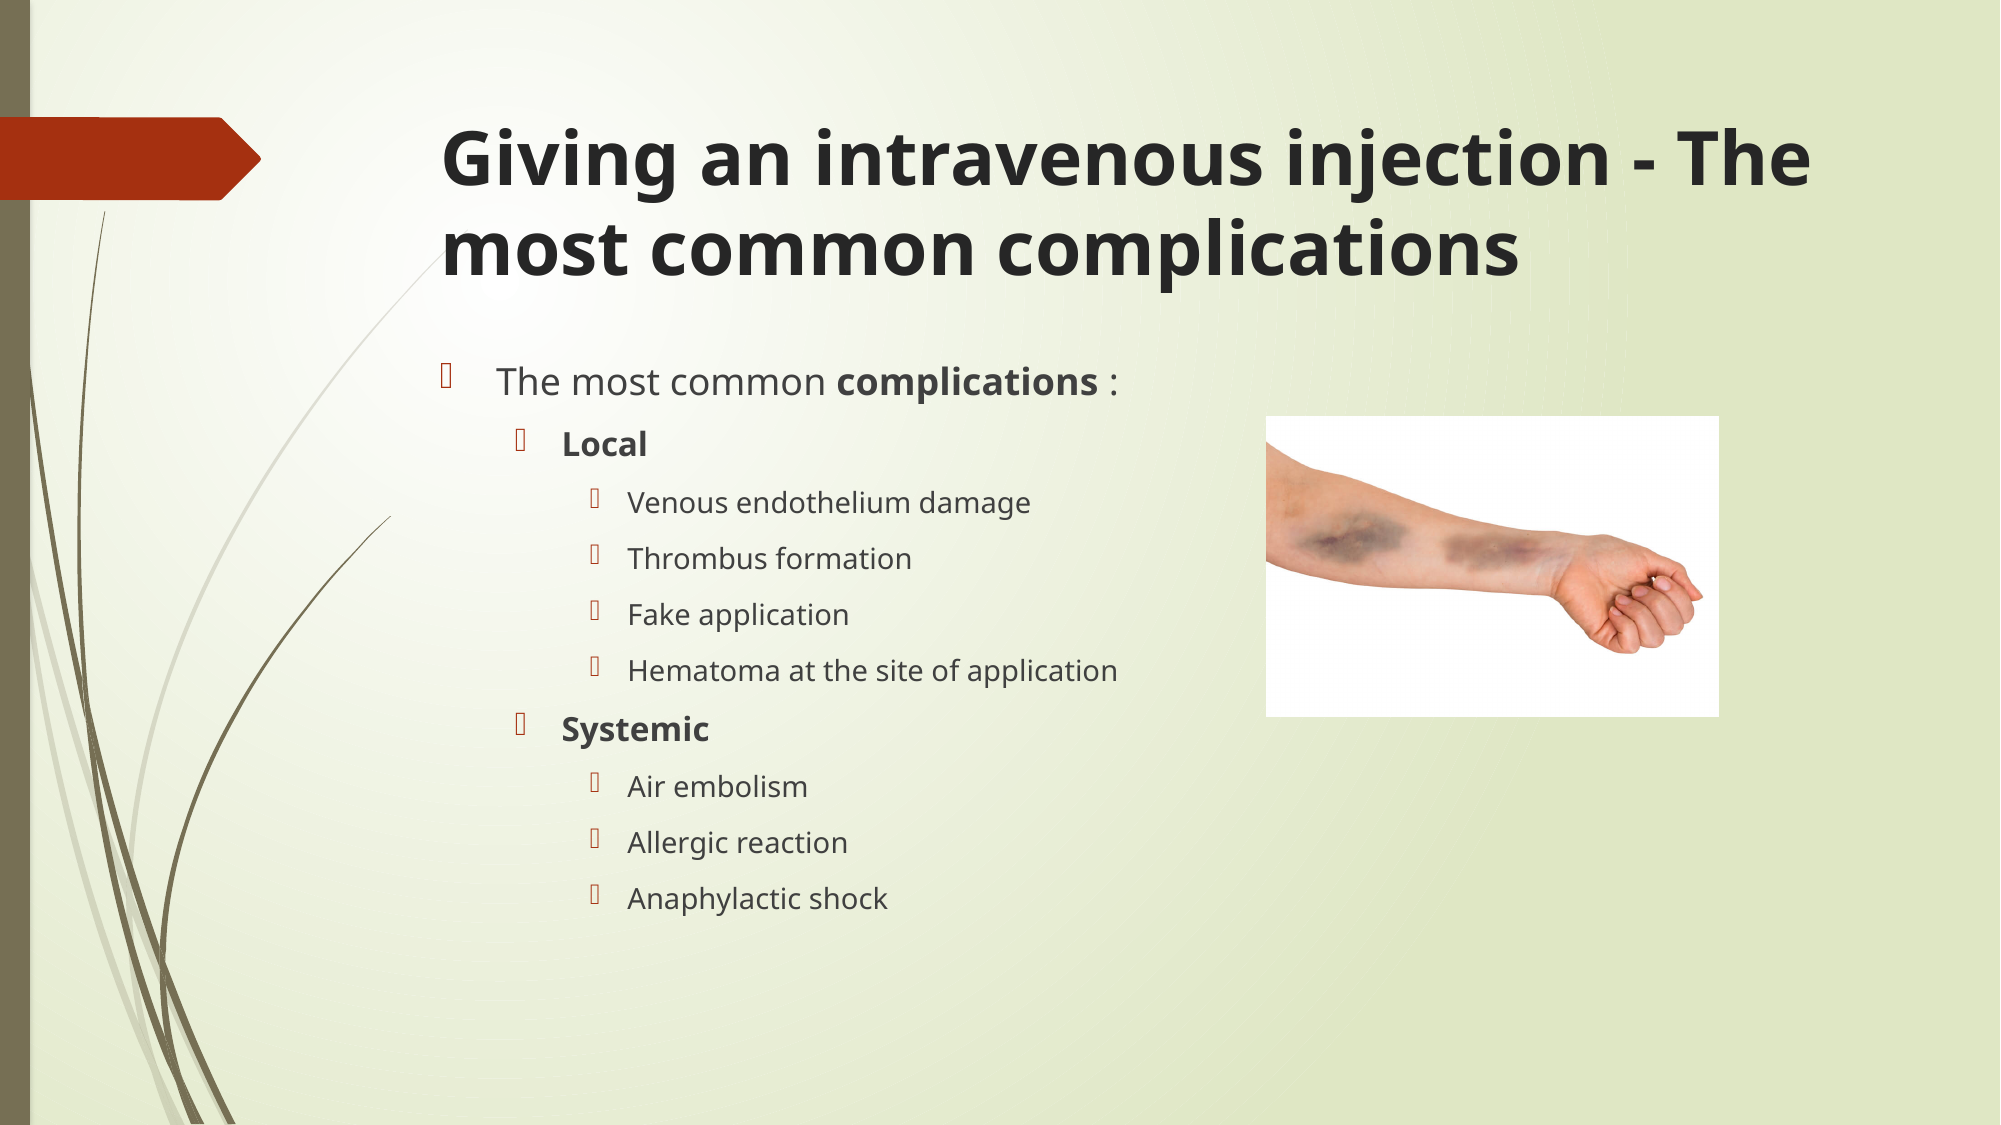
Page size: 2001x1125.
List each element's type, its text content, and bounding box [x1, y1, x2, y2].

picture [1266, 416, 1719, 717]
list The most common complications : Local Venous endothelium damage Thrombus formation Fake application Hematoma at the site of application Systemic Air embolism Allergic reaction Anaphylactic shock [424, 350, 1888, 970]
title Giving an intravenous injection - The most common complications [425, 102, 1888, 313]
